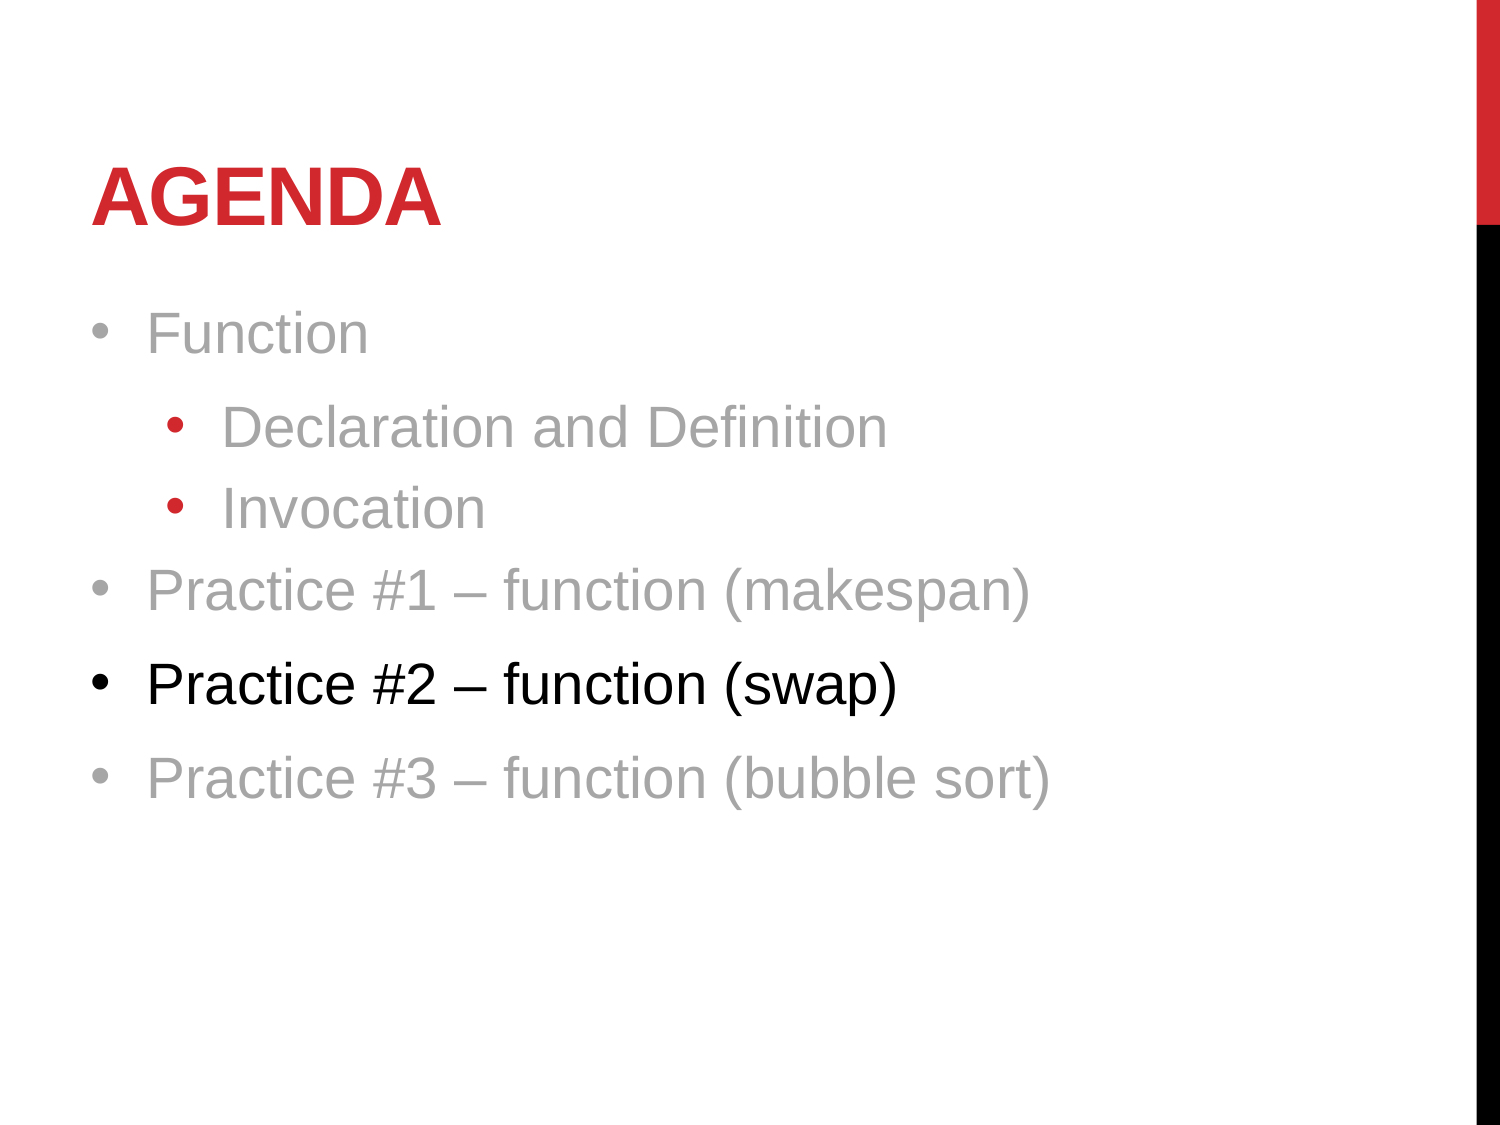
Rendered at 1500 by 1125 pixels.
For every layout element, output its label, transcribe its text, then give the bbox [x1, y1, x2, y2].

title Agenda [75, 25, 1025, 250]
list Function Declaration and Definition Invocation Practice #1 – function (makespan) Practice #2 – function (swap) Practice #3 – function (bubble sort) [75, 287, 1325, 1005]
